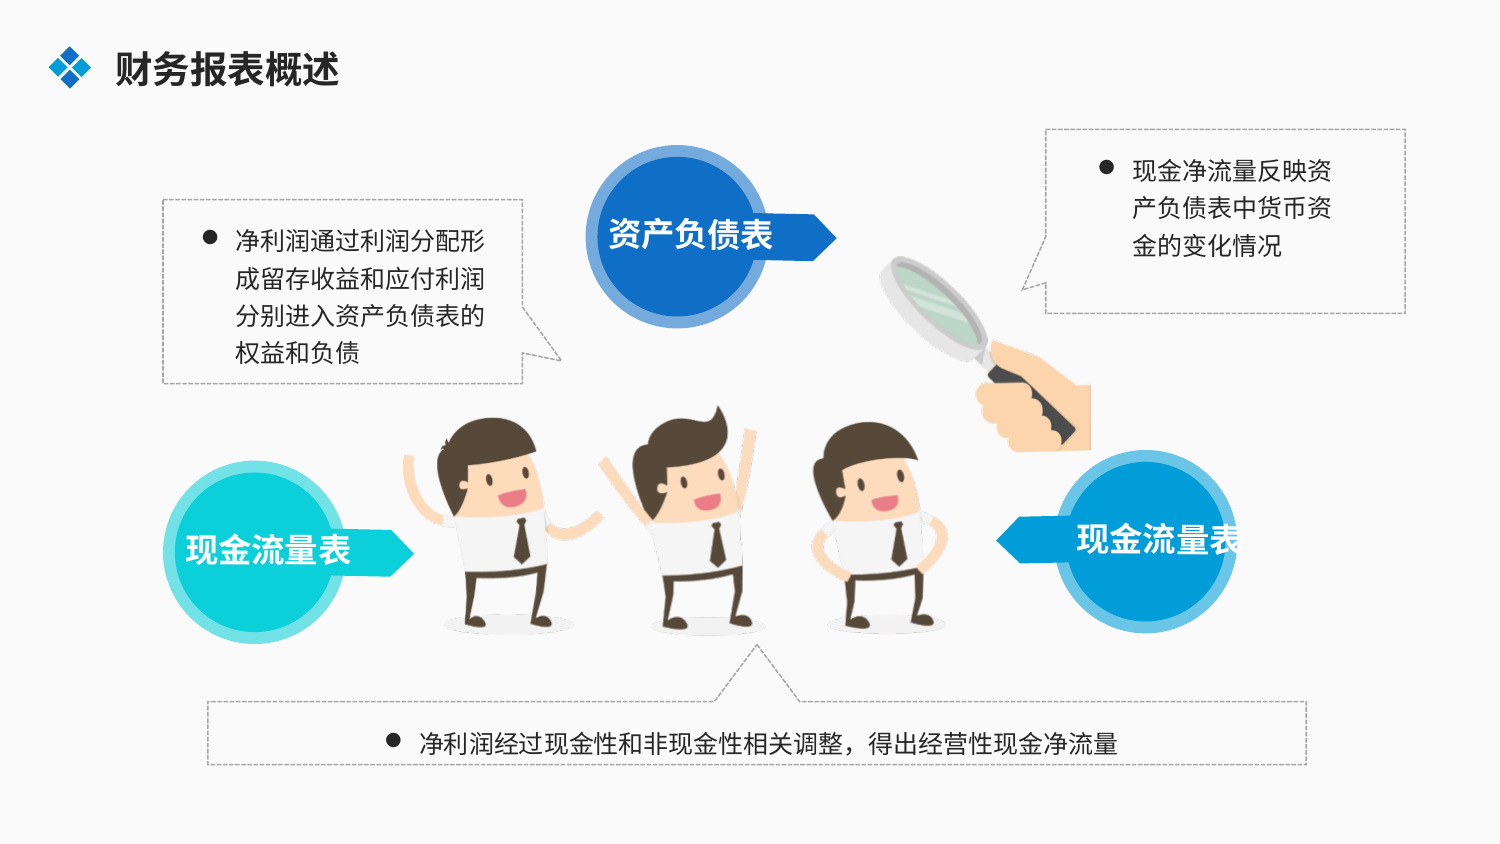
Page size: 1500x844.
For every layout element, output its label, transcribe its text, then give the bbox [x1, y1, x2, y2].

text_box [206, 700, 1308, 766]
text_box [161, 198, 403, 385]
text_box [1044, 128, 1407, 315]
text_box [55, 52, 85, 83]
picture [403, 180, 1091, 712]
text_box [162, 460, 410, 644]
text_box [1003, 449, 1249, 634]
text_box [585, 145, 833, 329]
text_box 财务报表概述 [100, 38, 735, 99]
